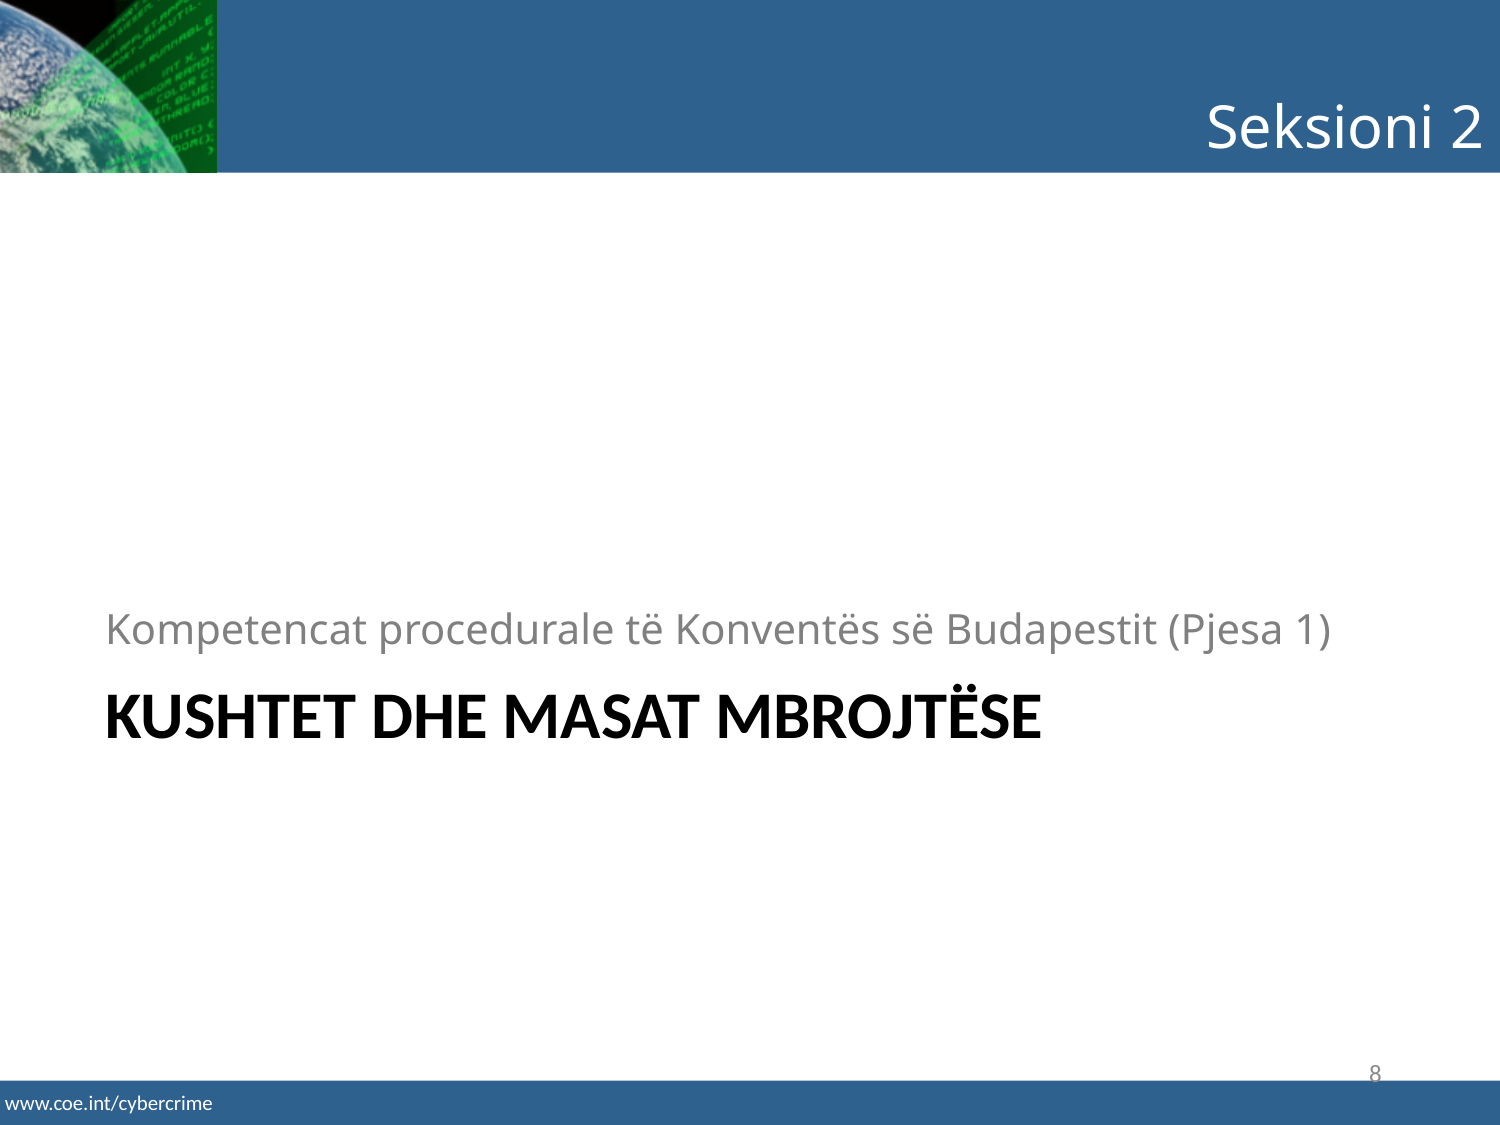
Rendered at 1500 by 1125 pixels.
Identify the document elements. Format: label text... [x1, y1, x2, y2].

list Seksioni 2 [461, 0, 1500, 170]
slide_number 8 [1059, 1042, 1397, 1103]
title Kushtet dhe masat mbrojtëse [90, 674, 1385, 920]
list Kompetencat procedurale të Konventës së Budapestit (Pjesa 1) [90, 601, 1385, 674]
picture [0, 0, 217, 173]
